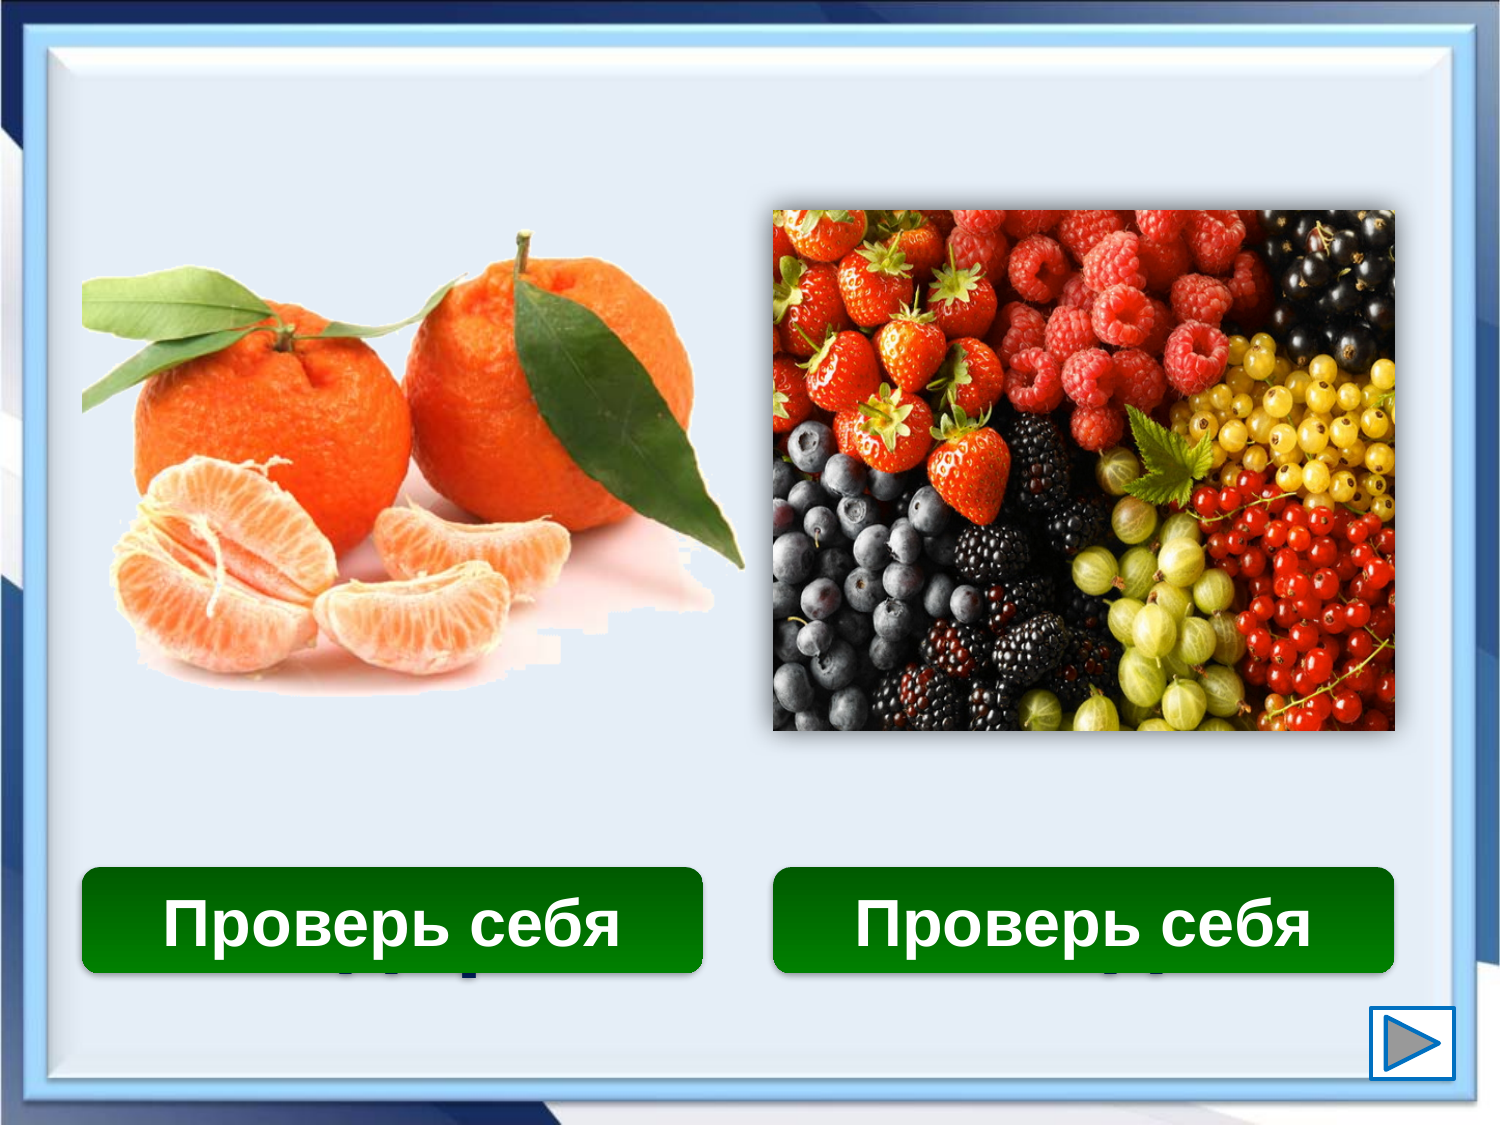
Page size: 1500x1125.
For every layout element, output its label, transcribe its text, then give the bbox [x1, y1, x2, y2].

text_box [1369, 1006, 1456, 1081]
text_box Проверь себя [771, 865, 1397, 976]
picture [0, 0, 1500, 1125]
text_box Проверь себя [79, 865, 706, 976]
